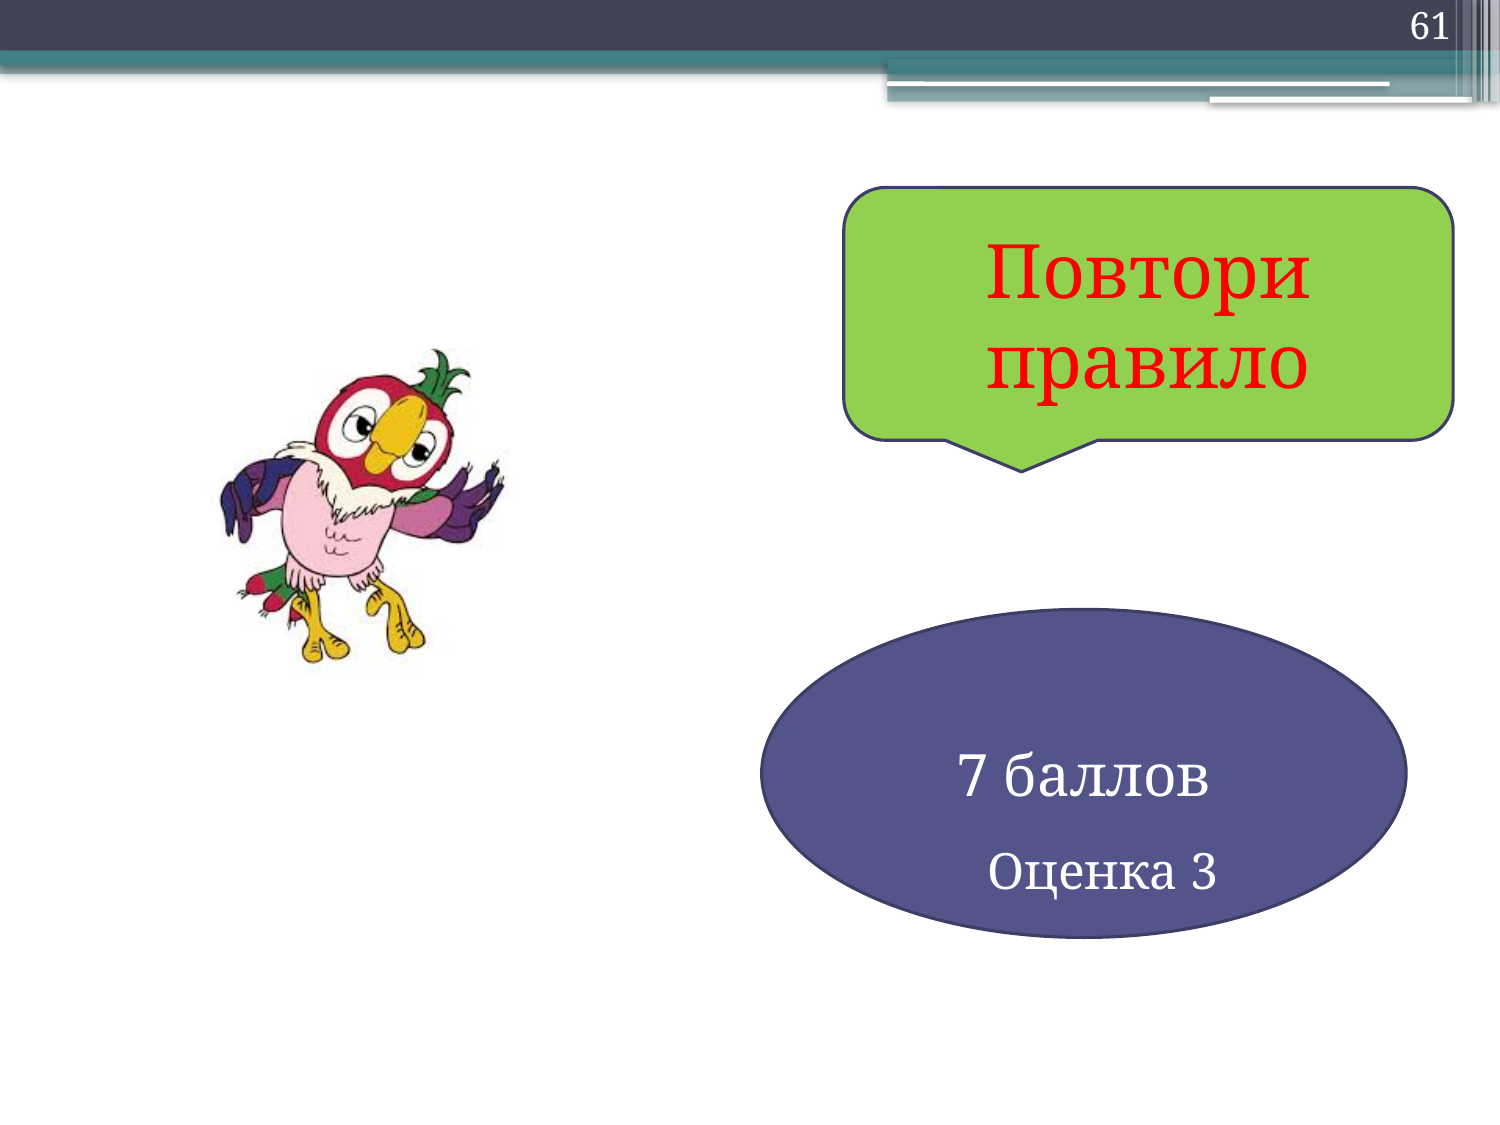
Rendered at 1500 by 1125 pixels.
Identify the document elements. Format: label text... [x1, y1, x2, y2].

text_box Оценка 3 [972, 831, 1243, 907]
text_box Повтори правило [842, 185, 1455, 474]
text_box 7 баллов [760, 607, 1408, 940]
picture [170, 323, 520, 678]
slide_number 61 [1341, 0, 1466, 61]
